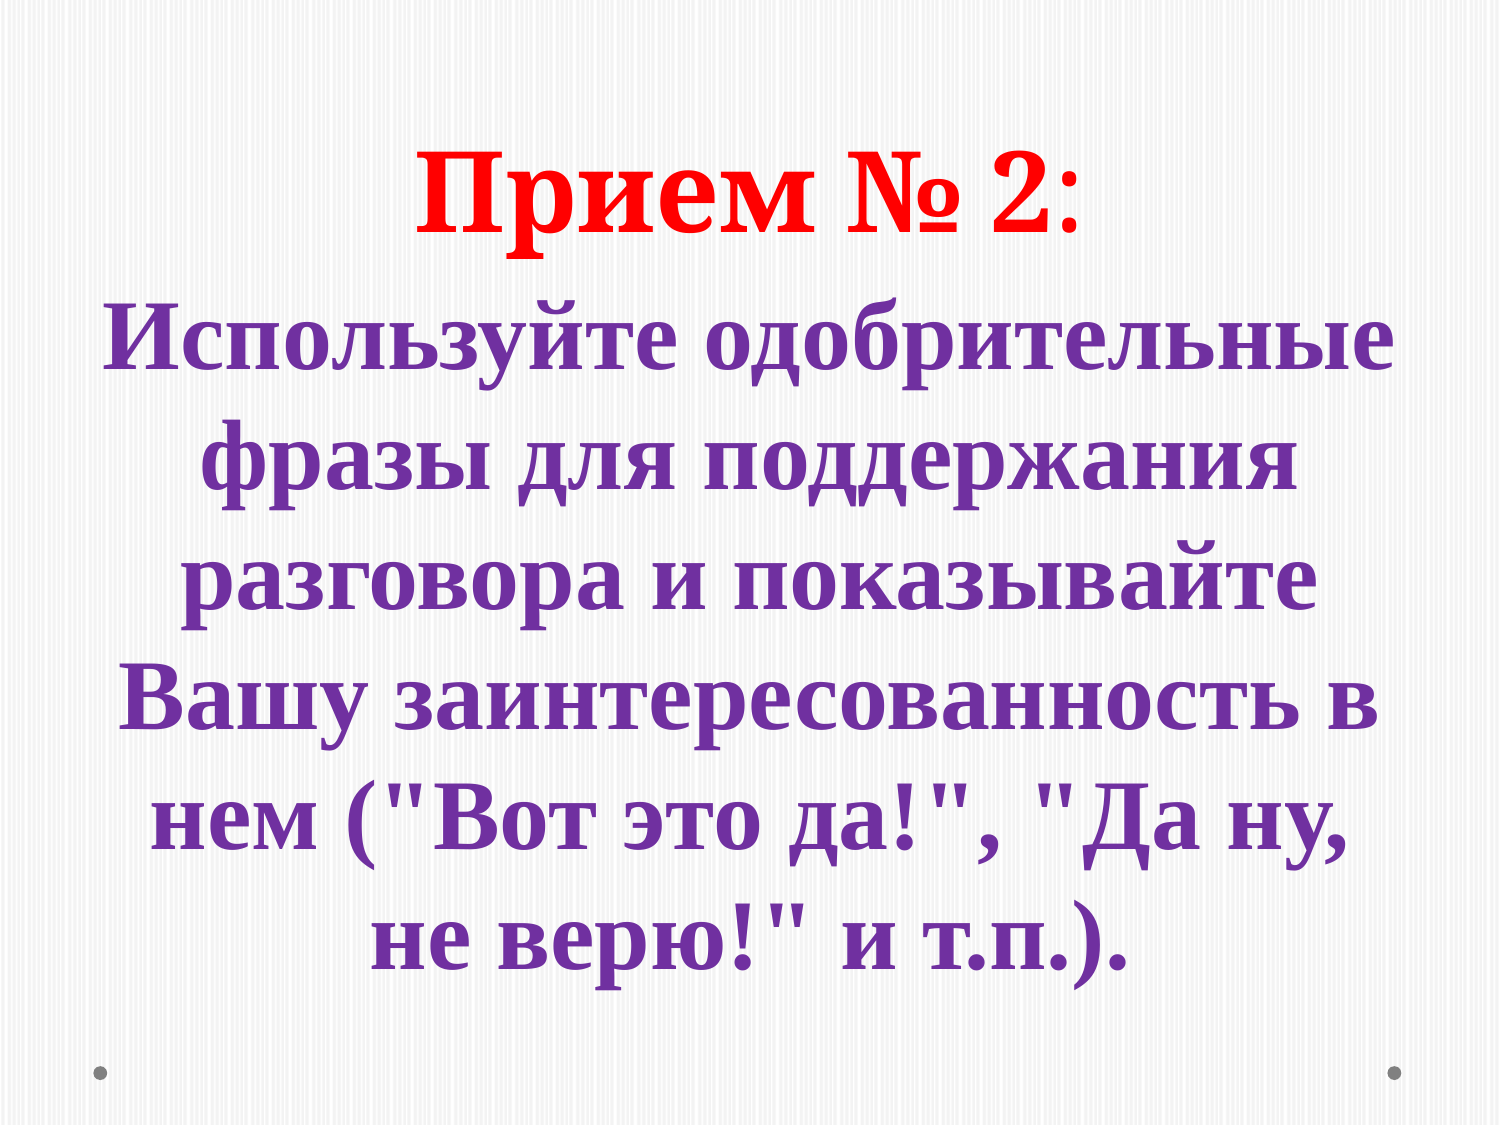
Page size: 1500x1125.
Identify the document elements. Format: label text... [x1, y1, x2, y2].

title Прием № 2: [75, 0, 1425, 262]
list Используйте одобрительные фразы для поддержания разговора и показывайте Вашу заинтересованность в нем ("Вот это да!", "Да ну, не верю!" и т.п.). [75, 262, 1425, 1106]
